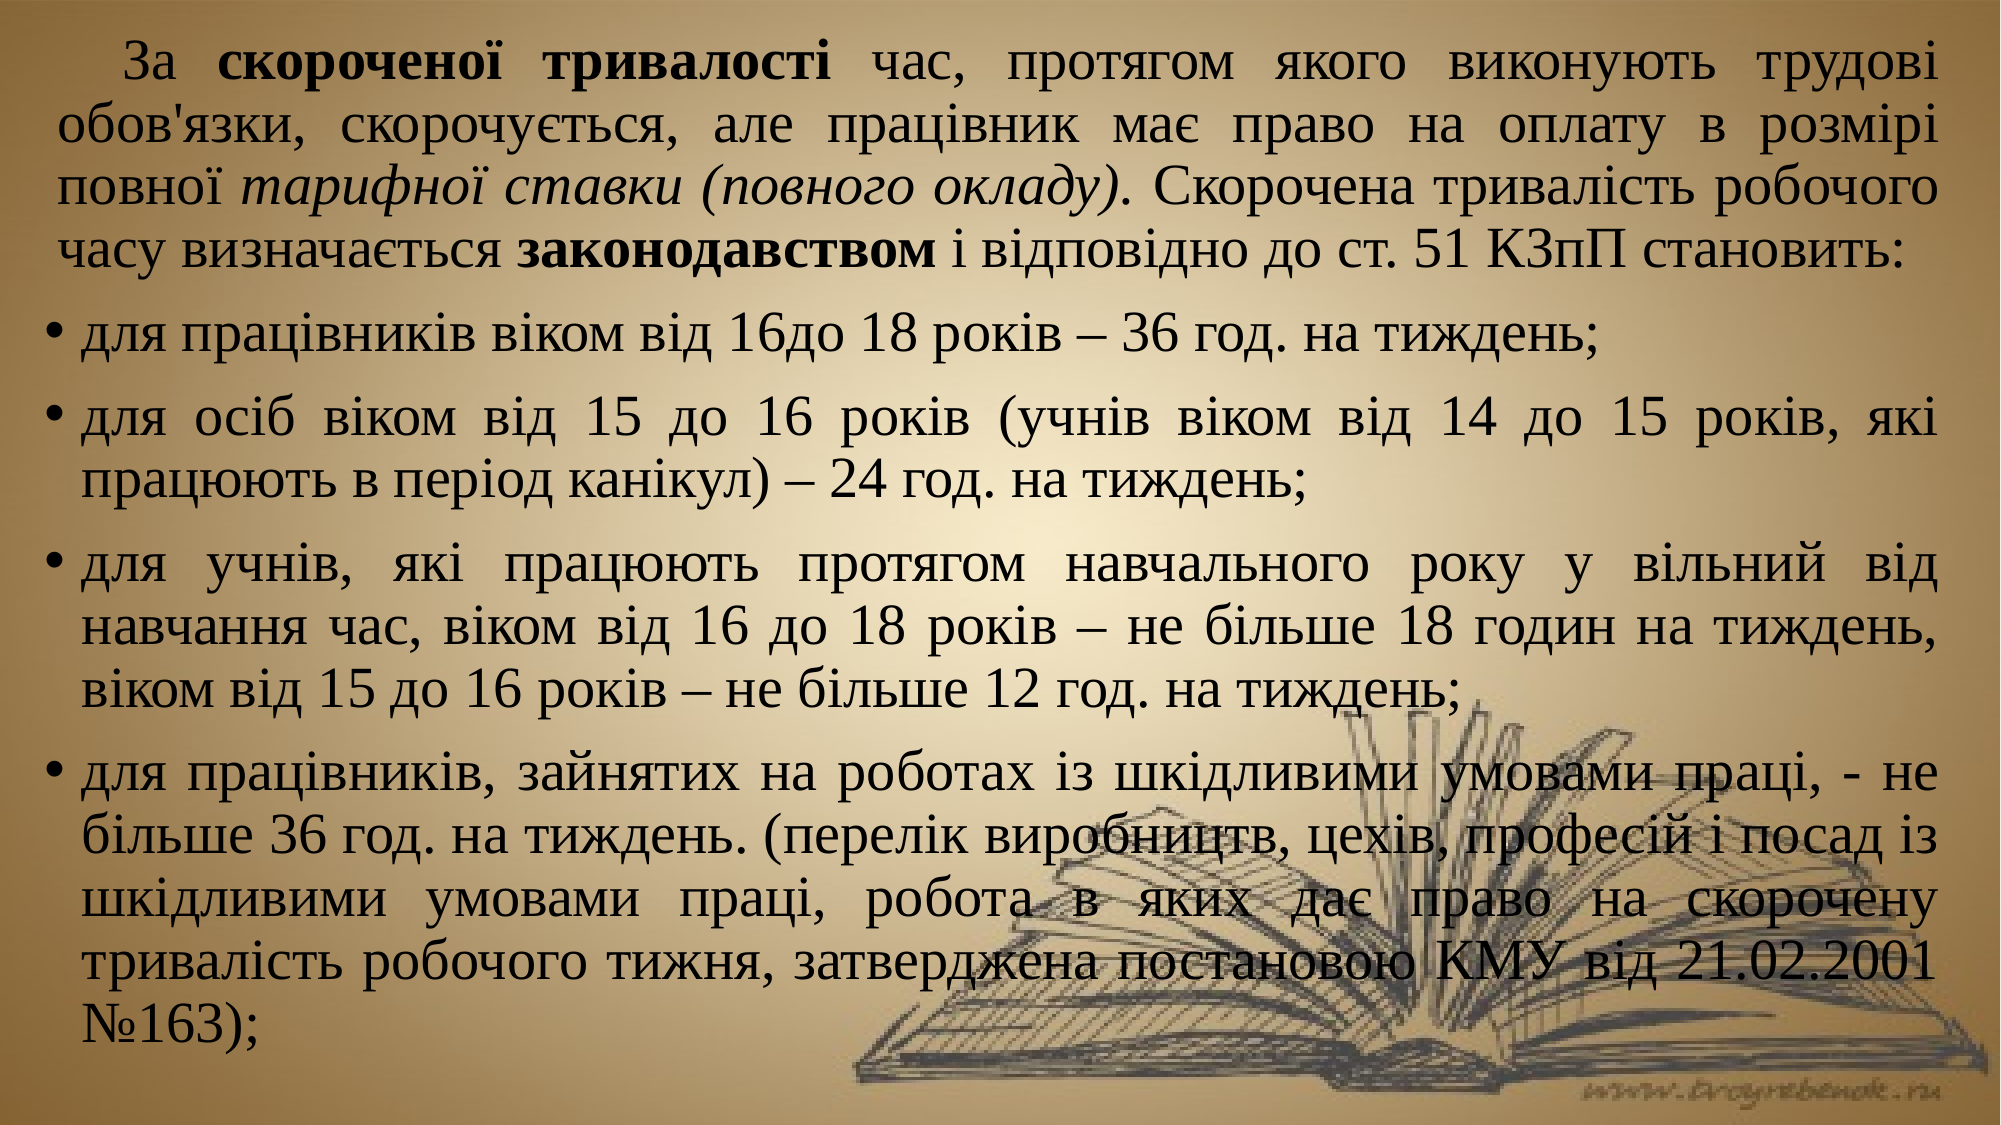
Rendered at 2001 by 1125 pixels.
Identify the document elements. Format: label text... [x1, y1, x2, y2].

list За скороченої тривалості час, протягом якого виконують трудові обов'язки, скорочується, але працівник має право на оплату в розмірі повної тарифної ставки (повного окладу). Скорочена тривалість робочого часу визначається законодавством і відповідно до ст. 51 КЗпП становить: для працівників віком від 16до 18 років – 36 год. на тиждень; для осіб віком від 15 до 16 років (учнів віком від 14 до 15 років, які працюють в період канікул) – 24 год. на тиждень; для учнів, які працюють протягом навчального року у вільний від навчання час, віком від 16 до 18 років – не більше 18 годин на тиждень, віком від 15 до 16 років – не більше 12 год. на тиждень; для працівників, зайнятих на роботах із шкідливими умовами праці, - не більше 36 год. на тиждень. (перелік виробництв, цехів, професій і посад із шкідливими умовами праці, робота в яких дає право на скорочену тривалість робочого тижня, затверджена постановою КМУ від 21.02.2001 №163); [29, 21, 1956, 1080]
picture [0, 0, 2001, 1125]
